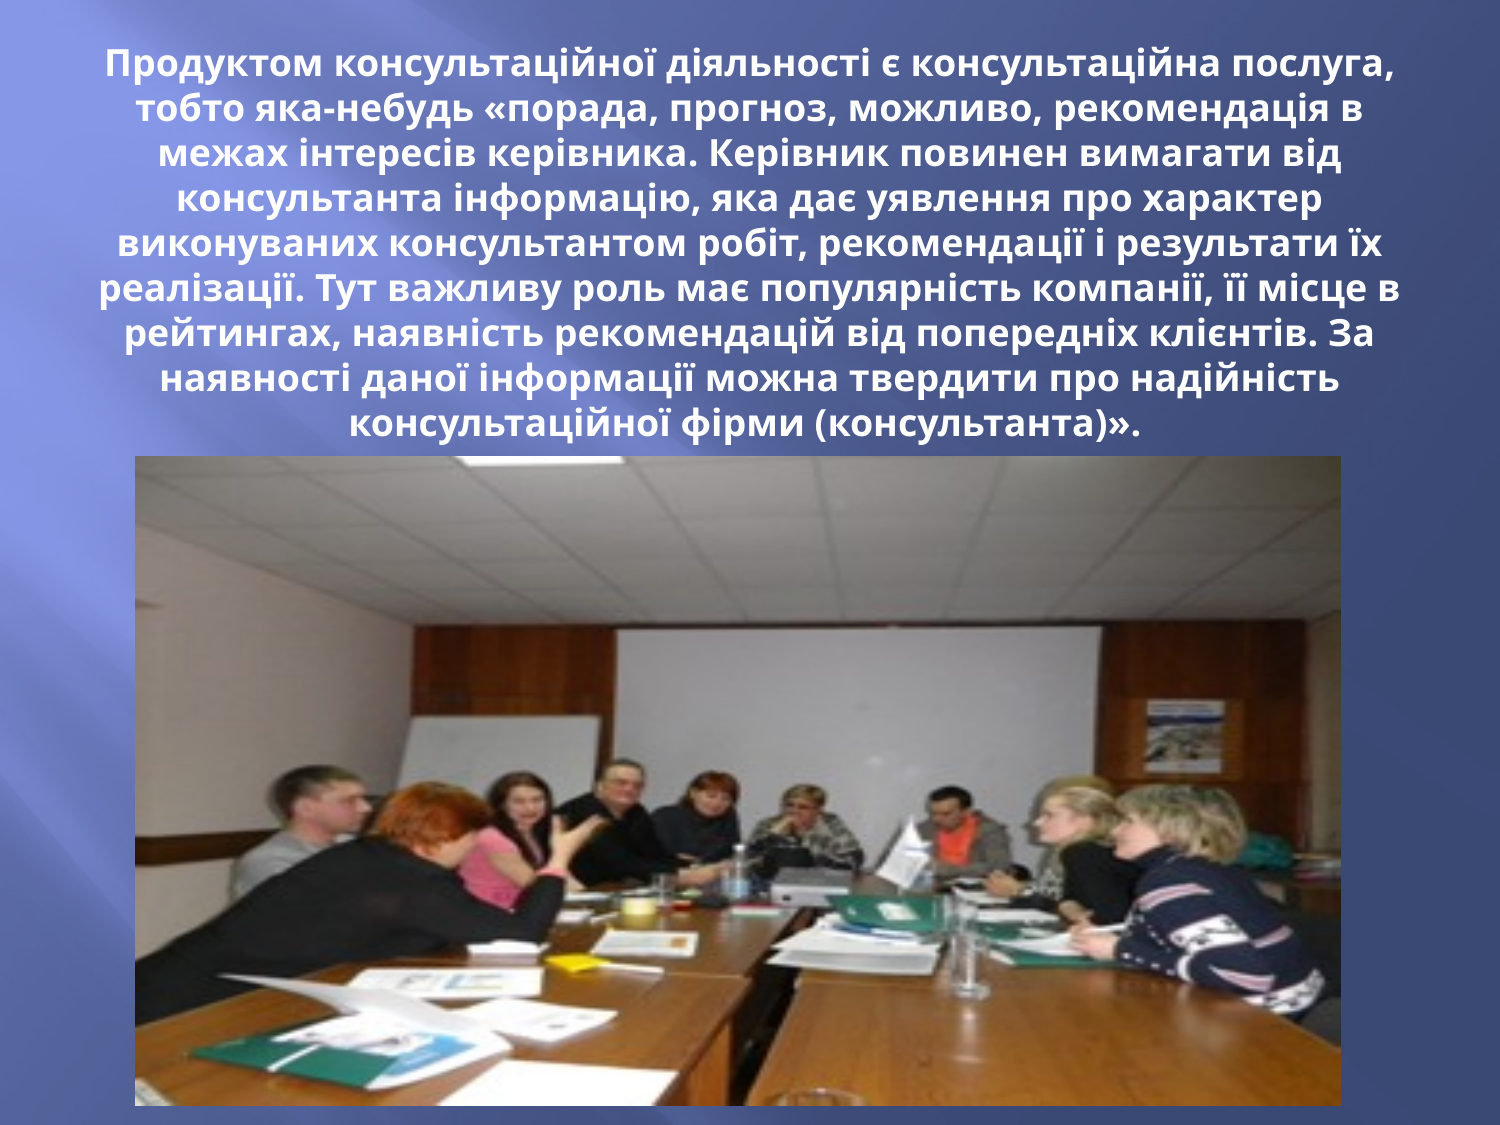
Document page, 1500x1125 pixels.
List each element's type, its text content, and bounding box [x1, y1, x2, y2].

title Продуктом консультаційної діяльності є консультаційна послуга, тобто яка-небудь «порада, прогноз, можливо, рекомендація в межах інтересів керівника. Керівник повинен вимагати від консультанта інформацію, яка дає уявлення про характер виконуваних консультантом робіт, рекомендації і результати їх реалізації. Тут важливу роль має популярність компанії, її місце в рейтингах, наявність рекомендацій від попередніх клієнтів. За наявності даної інформації можна твердити про надійність консультаційної фірми (консультанта)». [75, 0, 1425, 528]
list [135, 455, 1341, 1107]
